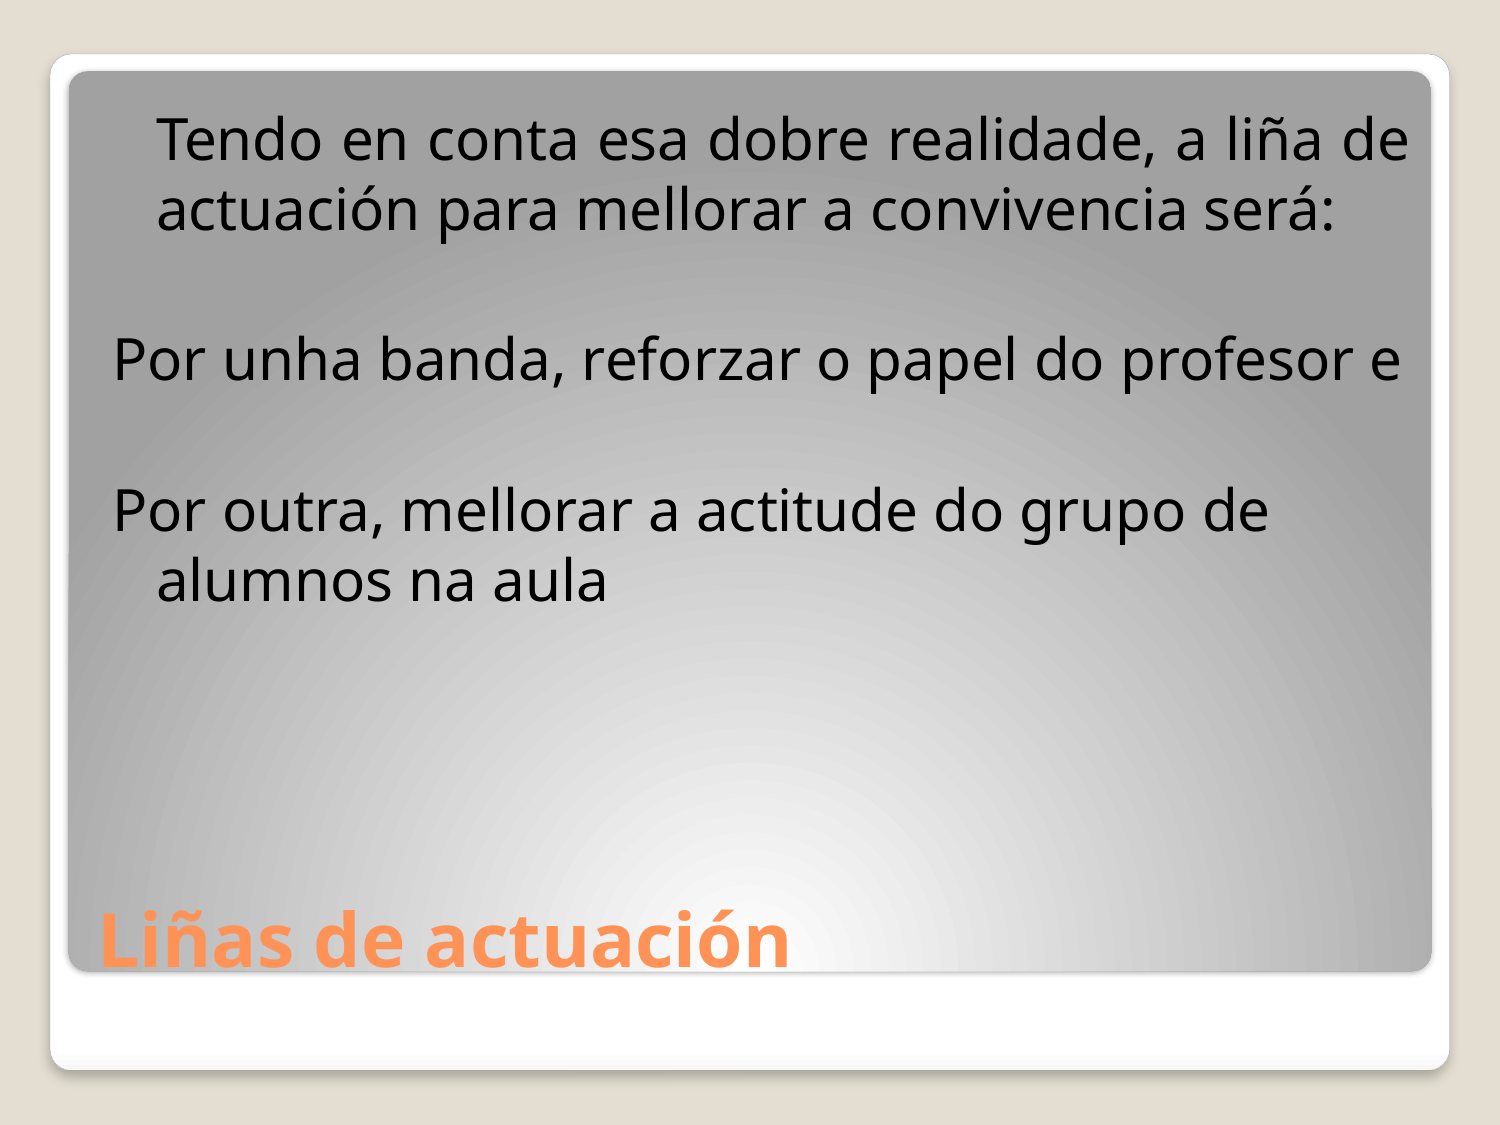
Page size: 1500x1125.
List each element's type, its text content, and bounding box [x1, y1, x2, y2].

list Tendo en conta esa dobre realidade, a liña de actuación para mellorar a convivencia será: Por unha banda, reforzar o papel do profesor e Por outra, mellorar a actitude do grupo de alumnos na aula [82, 86, 1425, 774]
title Liñas de actuación [82, 817, 1425, 990]
